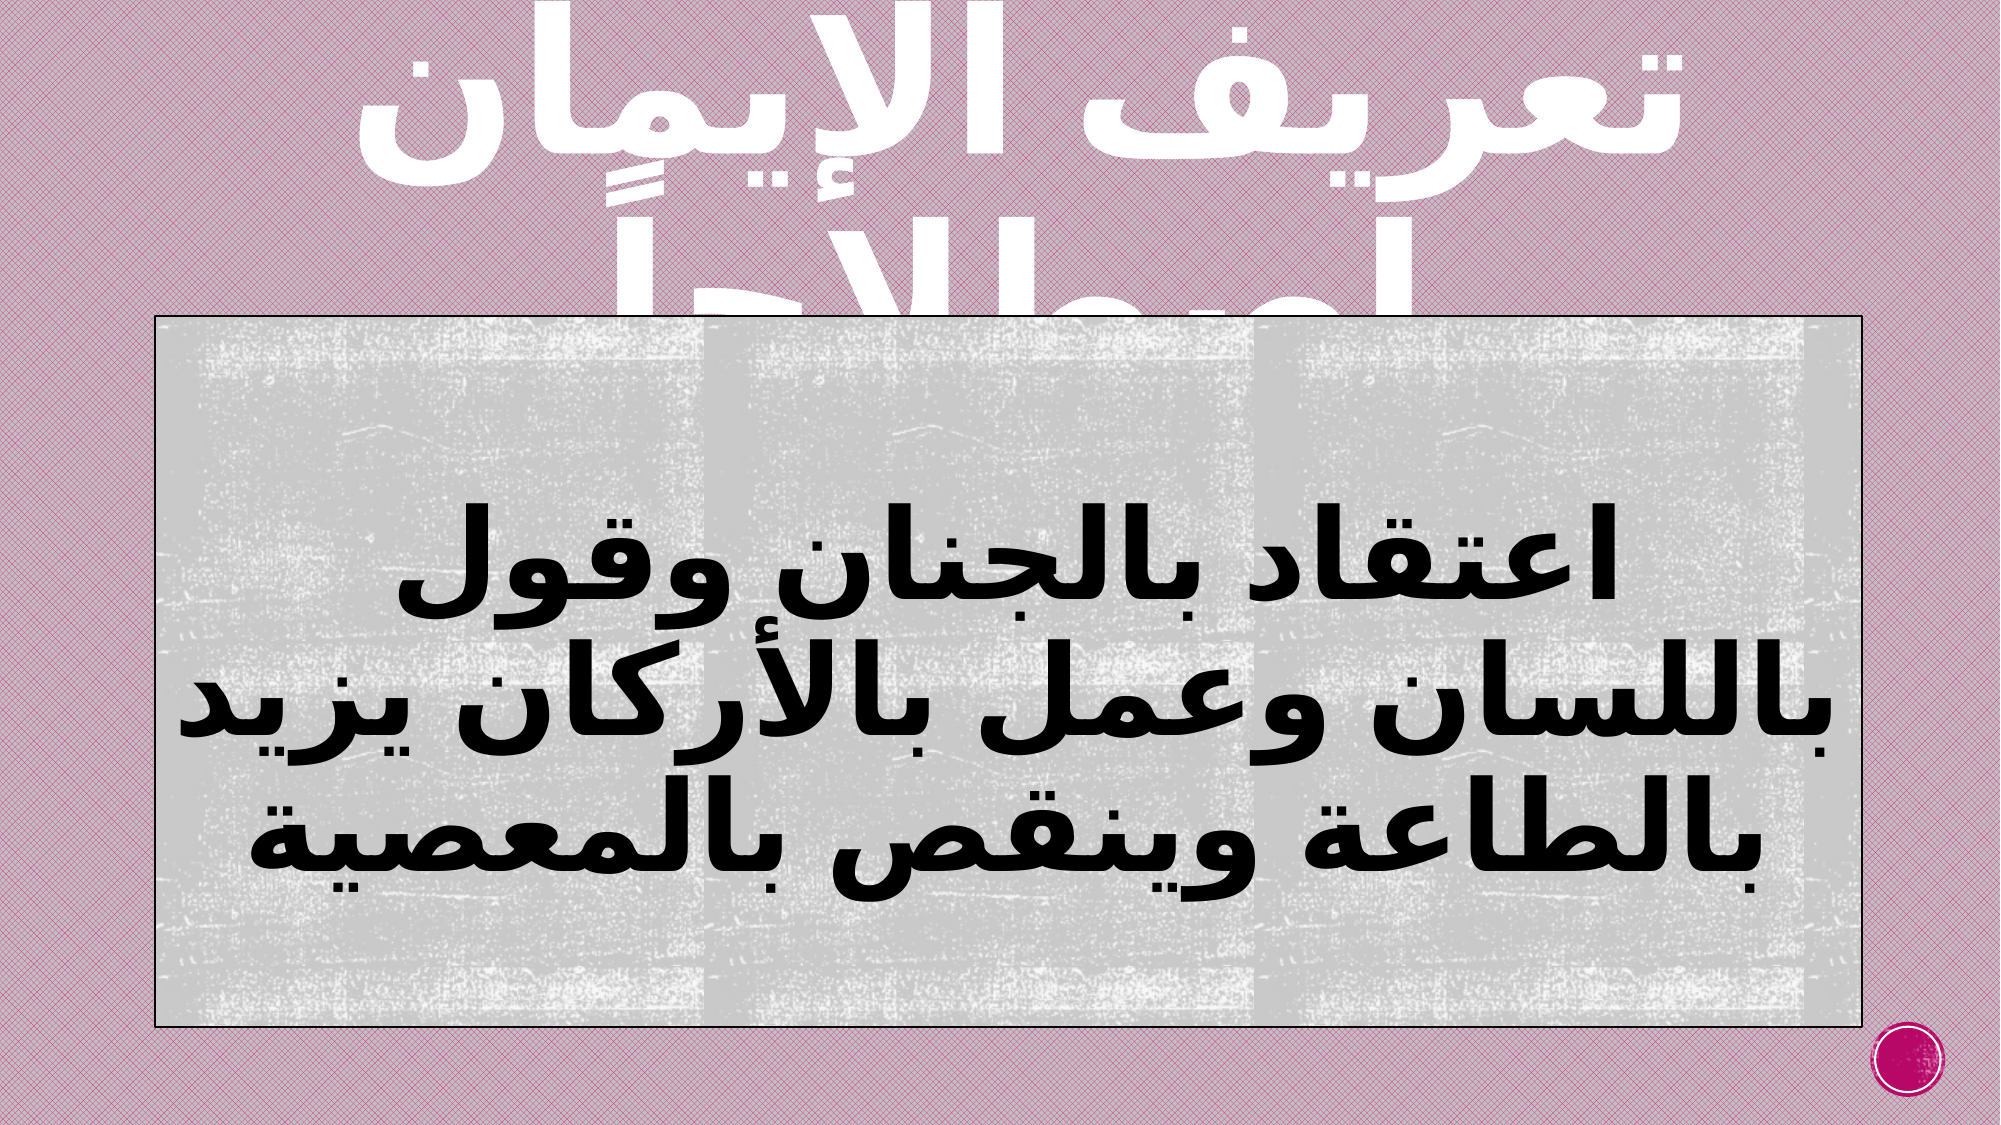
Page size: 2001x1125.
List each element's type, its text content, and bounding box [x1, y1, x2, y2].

title تعريف الإيمان اصطلاحاً [232, 44, 1813, 315]
list اعتقاد بالجنان وقول باللسان وعمل بالأركان يزيد بالطاعة وينقص بالمعصية [154, 315, 1863, 1028]
